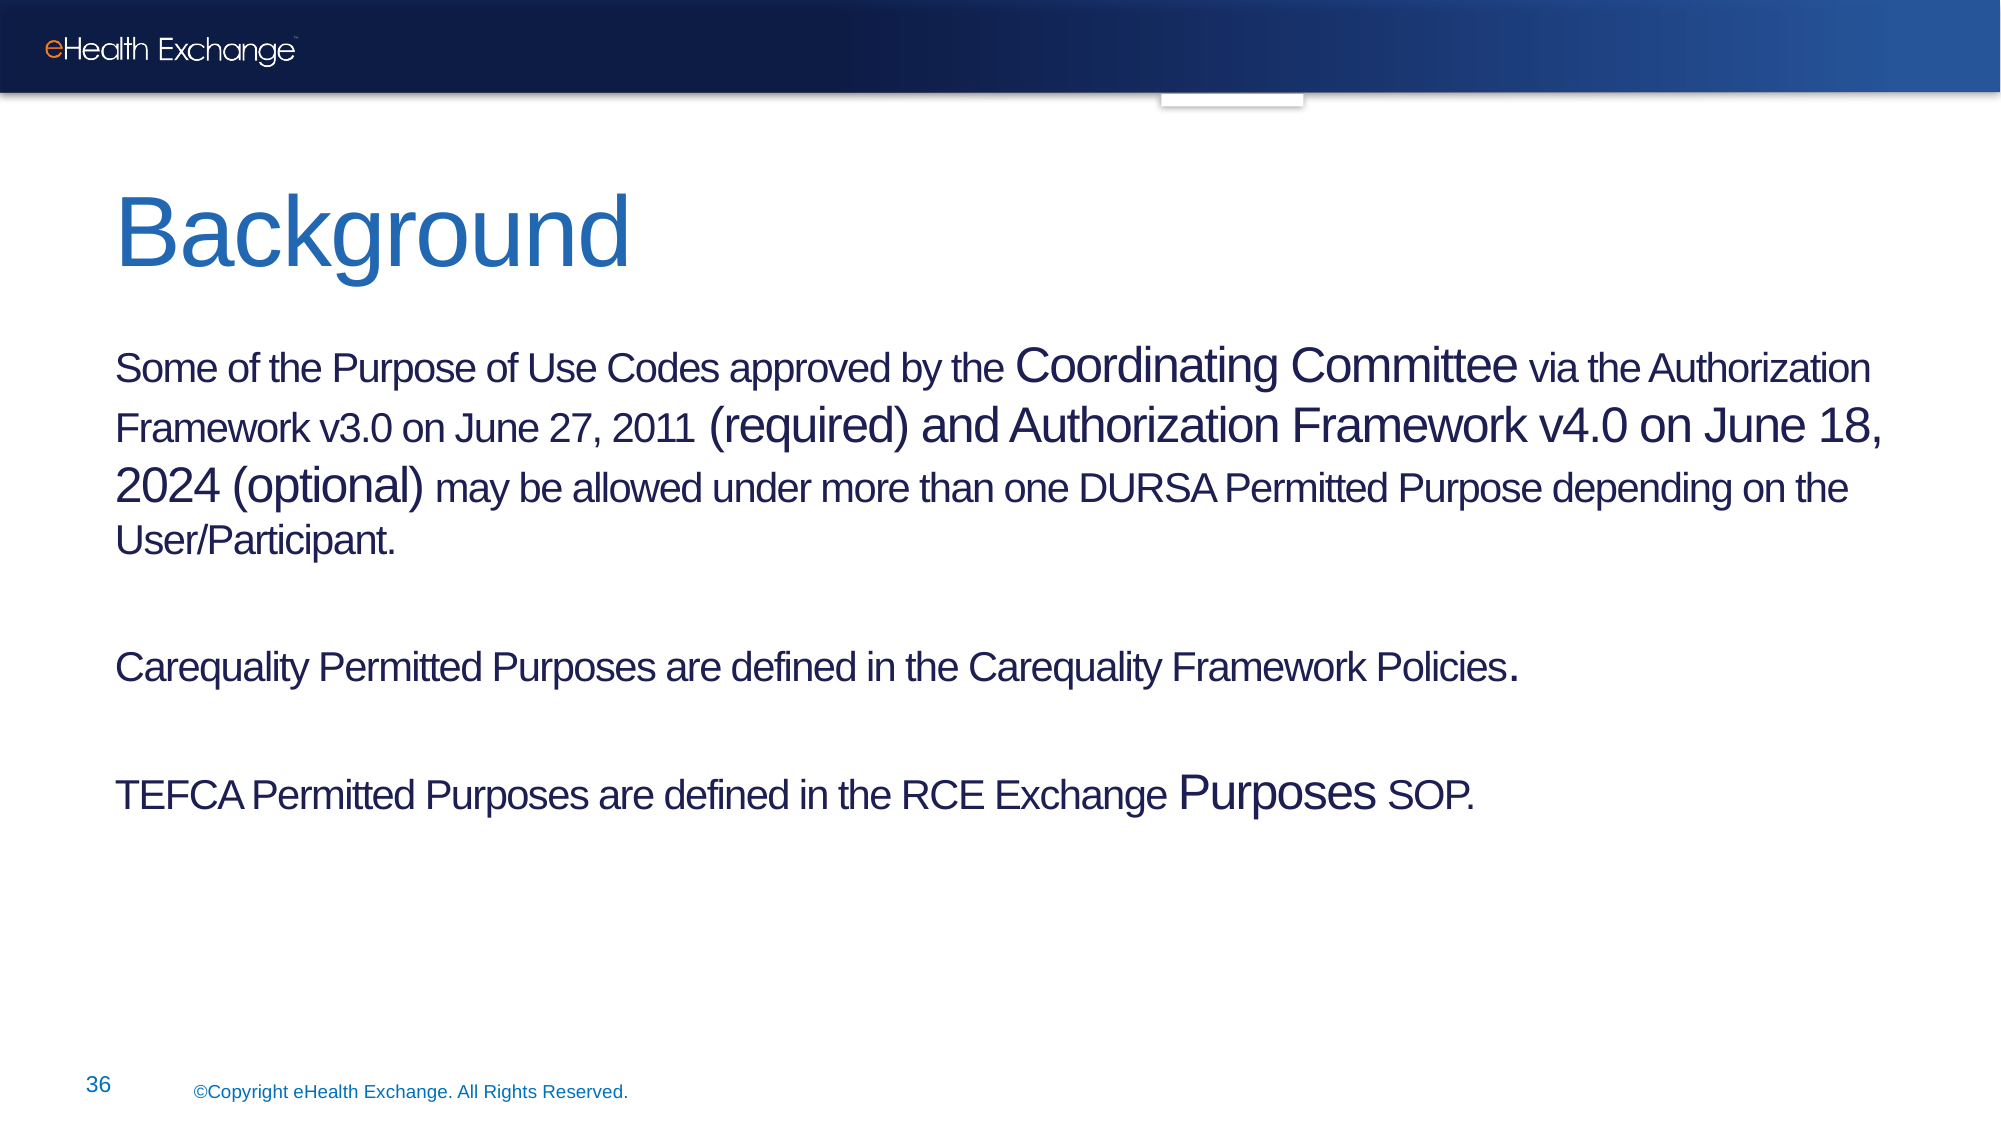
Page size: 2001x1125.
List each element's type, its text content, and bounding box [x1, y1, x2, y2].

picture [15, 21, 316, 82]
list Some of the Purpose of Use Codes approved by the Coordinating Committee via the Authorization Framework v3.0 on June 27, 2011 (required) and Authorization Framework v4.0 on June 18, 2024 (optional) may be allowed under more than one DURSA Permitted Purpose depending on the User/Participant. Carequality Permitted Purposes are defined in the Carequality Framework Policies. TEFCA Permitted Purposes are defined in the RCE Exchange Purposes SOP. [99, 324, 1900, 1062]
title Background [99, 159, 1900, 305]
footer ©Copyright eHealth Exchange. All Rights Reserved. [178, 1057, 978, 1125]
text_box 36 [71, 1061, 178, 1105]
